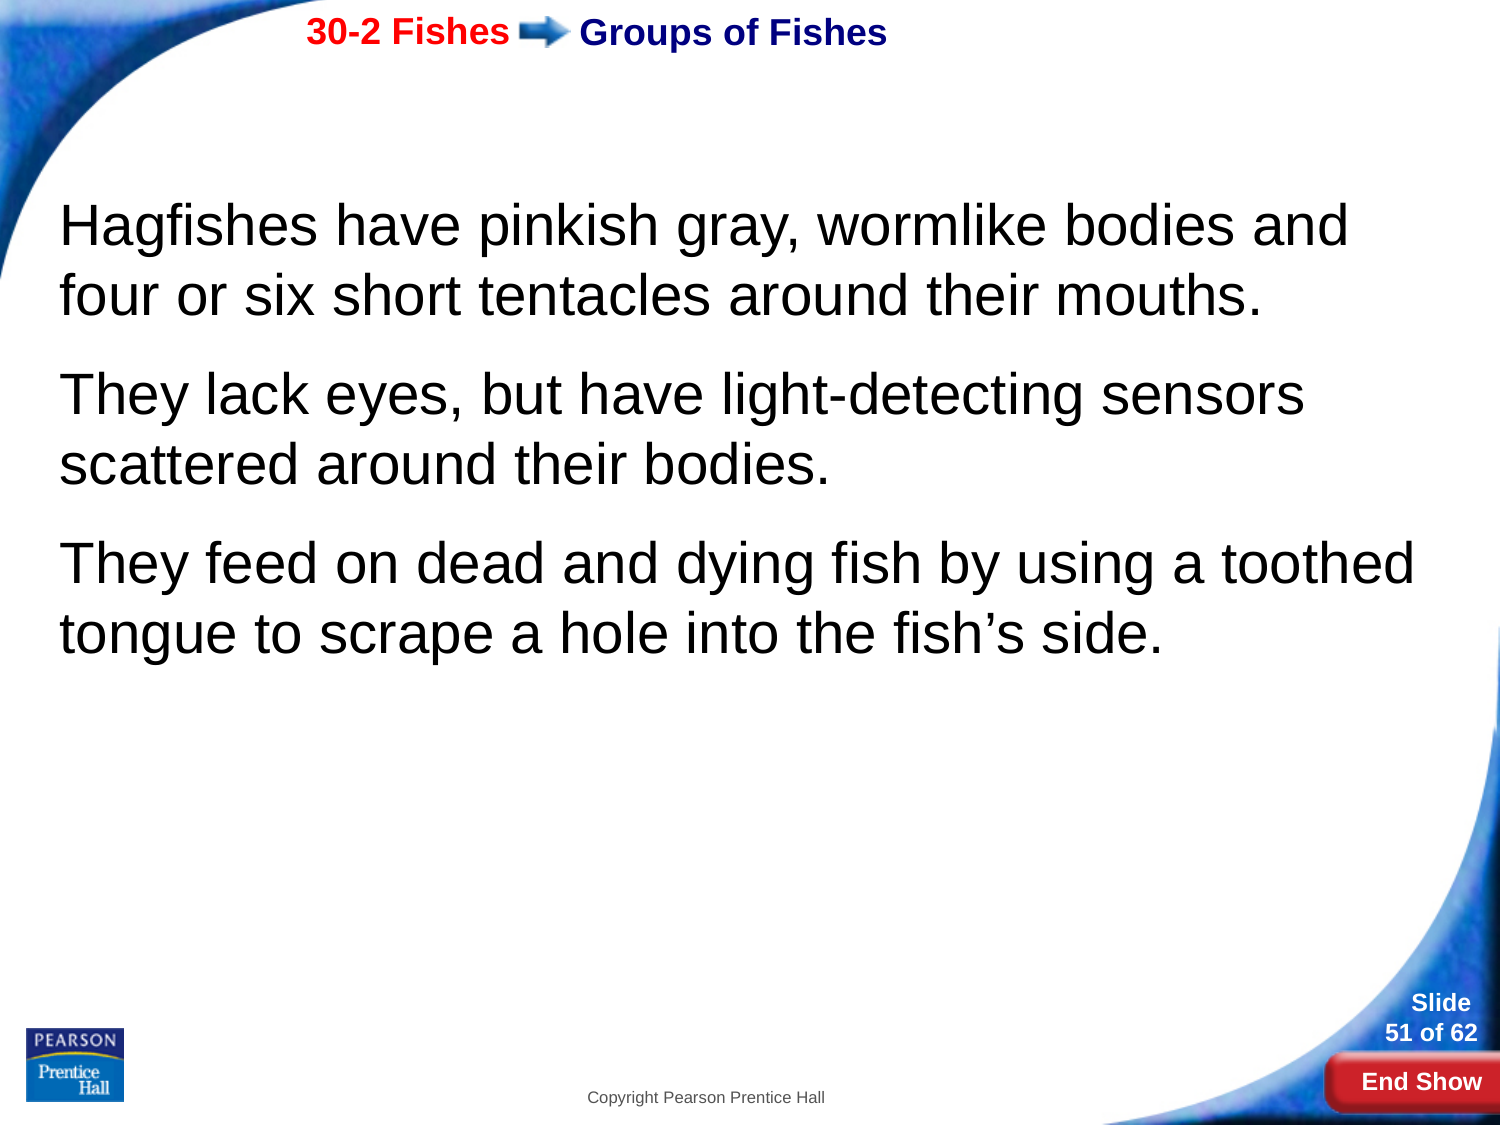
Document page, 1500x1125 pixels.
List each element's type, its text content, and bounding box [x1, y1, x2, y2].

list Hagfishes have pinkish gray, wormlike bodies and four or six short tentacles around their mouths. They lack eyes, but have light-detecting sensors scattered around their bodies. They feed on dead and dying fish by using a toothed tongue to scrape a hole into the fish’s side. [44, 179, 1463, 976]
footer Copyright Pearson Prentice Hall [468, 1078, 945, 1105]
picture [0, 0, 1500, 1125]
title Groups of Fishes [564, 0, 1234, 76]
